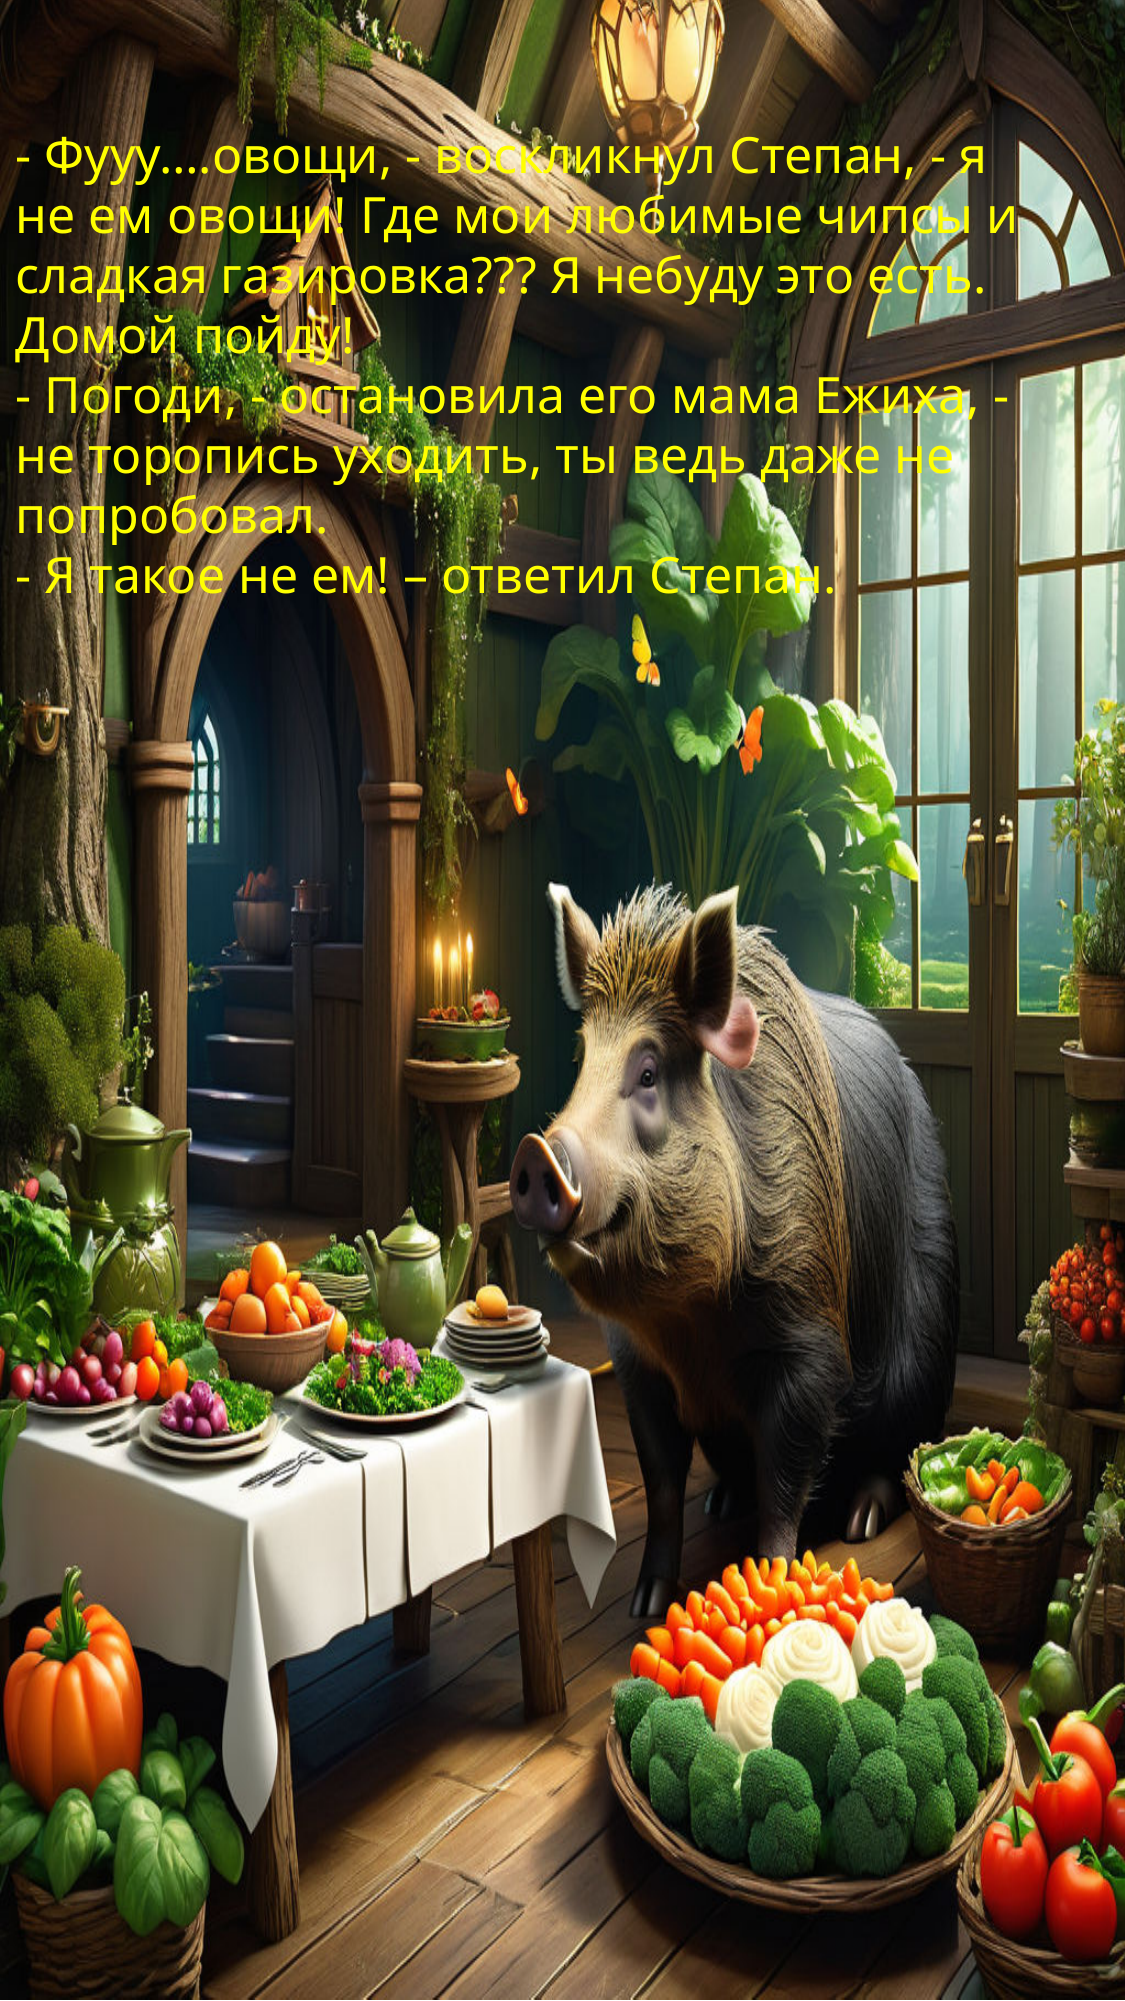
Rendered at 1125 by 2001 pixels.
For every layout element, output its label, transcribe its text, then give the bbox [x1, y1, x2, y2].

picture [0, 0, 1125, 2000]
text_box - Фууу….овощи, - воскликнул Степан, - я не ем овощи! Где мои любимые чипсы и сладкая газировка??? Я небуду это есть. Домой пойду! - Погоди, - остановила его мама Ежиха, -не торопись уходить, ты ведь даже не попробовал. - Я такое не ем! – ответил Степан. [0, 116, 1048, 612]
